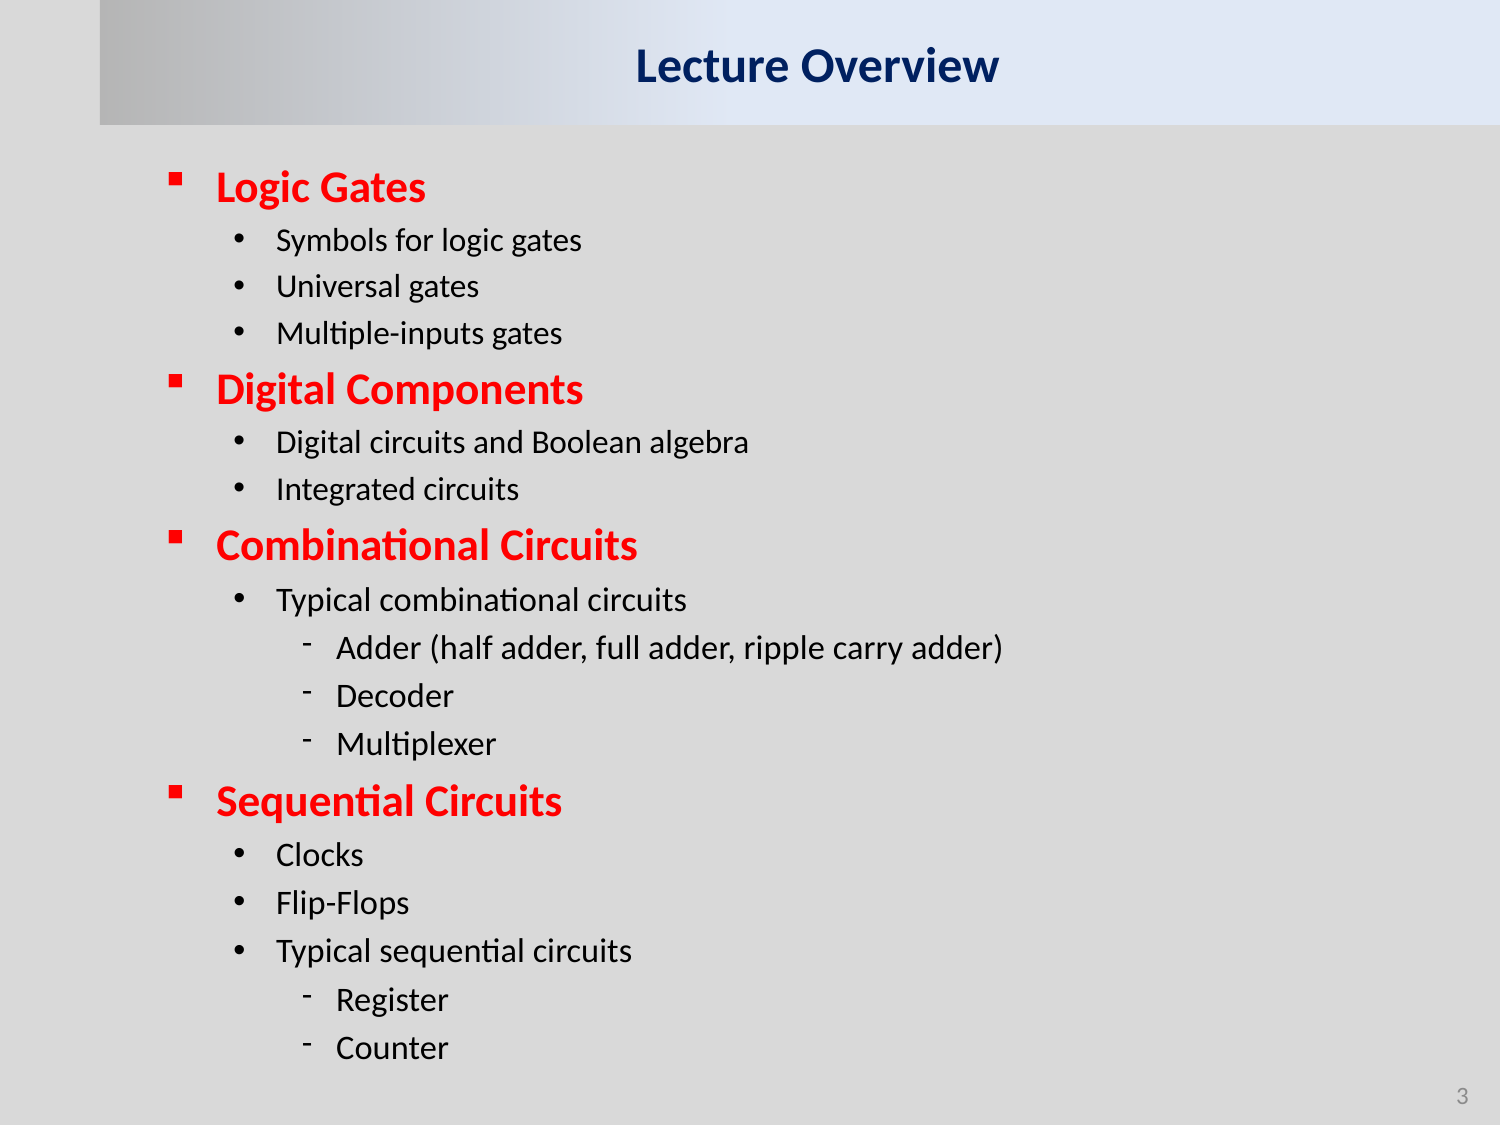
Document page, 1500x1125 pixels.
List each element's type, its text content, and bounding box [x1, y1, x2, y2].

list Logic Gates Symbols for logic gates Universal gates Multiple-inputs gates Digital Components Digital circuits and Boolean algebra Integrated circuits Combinational Circuits Typical combinational circuits Adder (half adder, full adder, ripple carry adder) Decoder Multiplexer Sequential Circuits Clocks Flip-Flops Typical sequential circuits Register Counter [150, 149, 1488, 1075]
title Lecture Overview [135, 0, 1500, 125]
